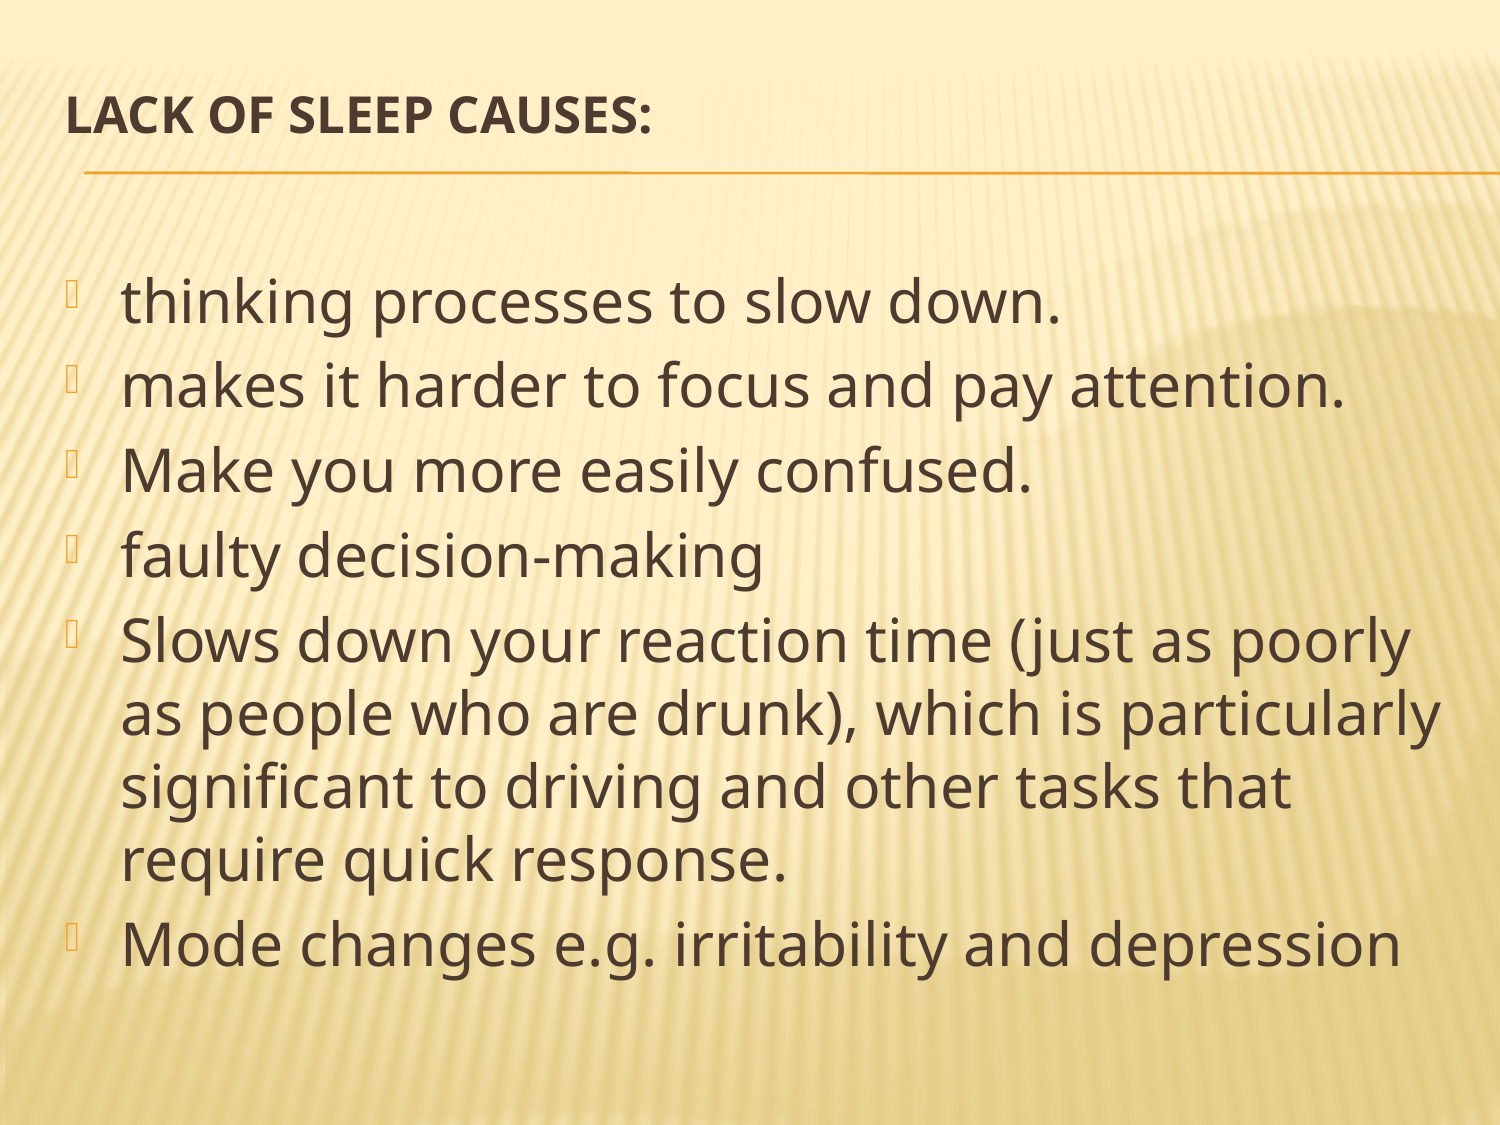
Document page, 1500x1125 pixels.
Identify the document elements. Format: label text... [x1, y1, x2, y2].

title lack of sleep causes: [50, 75, 1475, 213]
list thinking processes to slow down. makes it harder to focus and pay attention. Make you more easily confused. faulty decision-making Slows down your reaction time (just as poorly as people who are drunk), which is particularly significant to driving and other tasks that require quick response. Mode changes e.g. irritability and depression [50, 254, 1475, 998]
